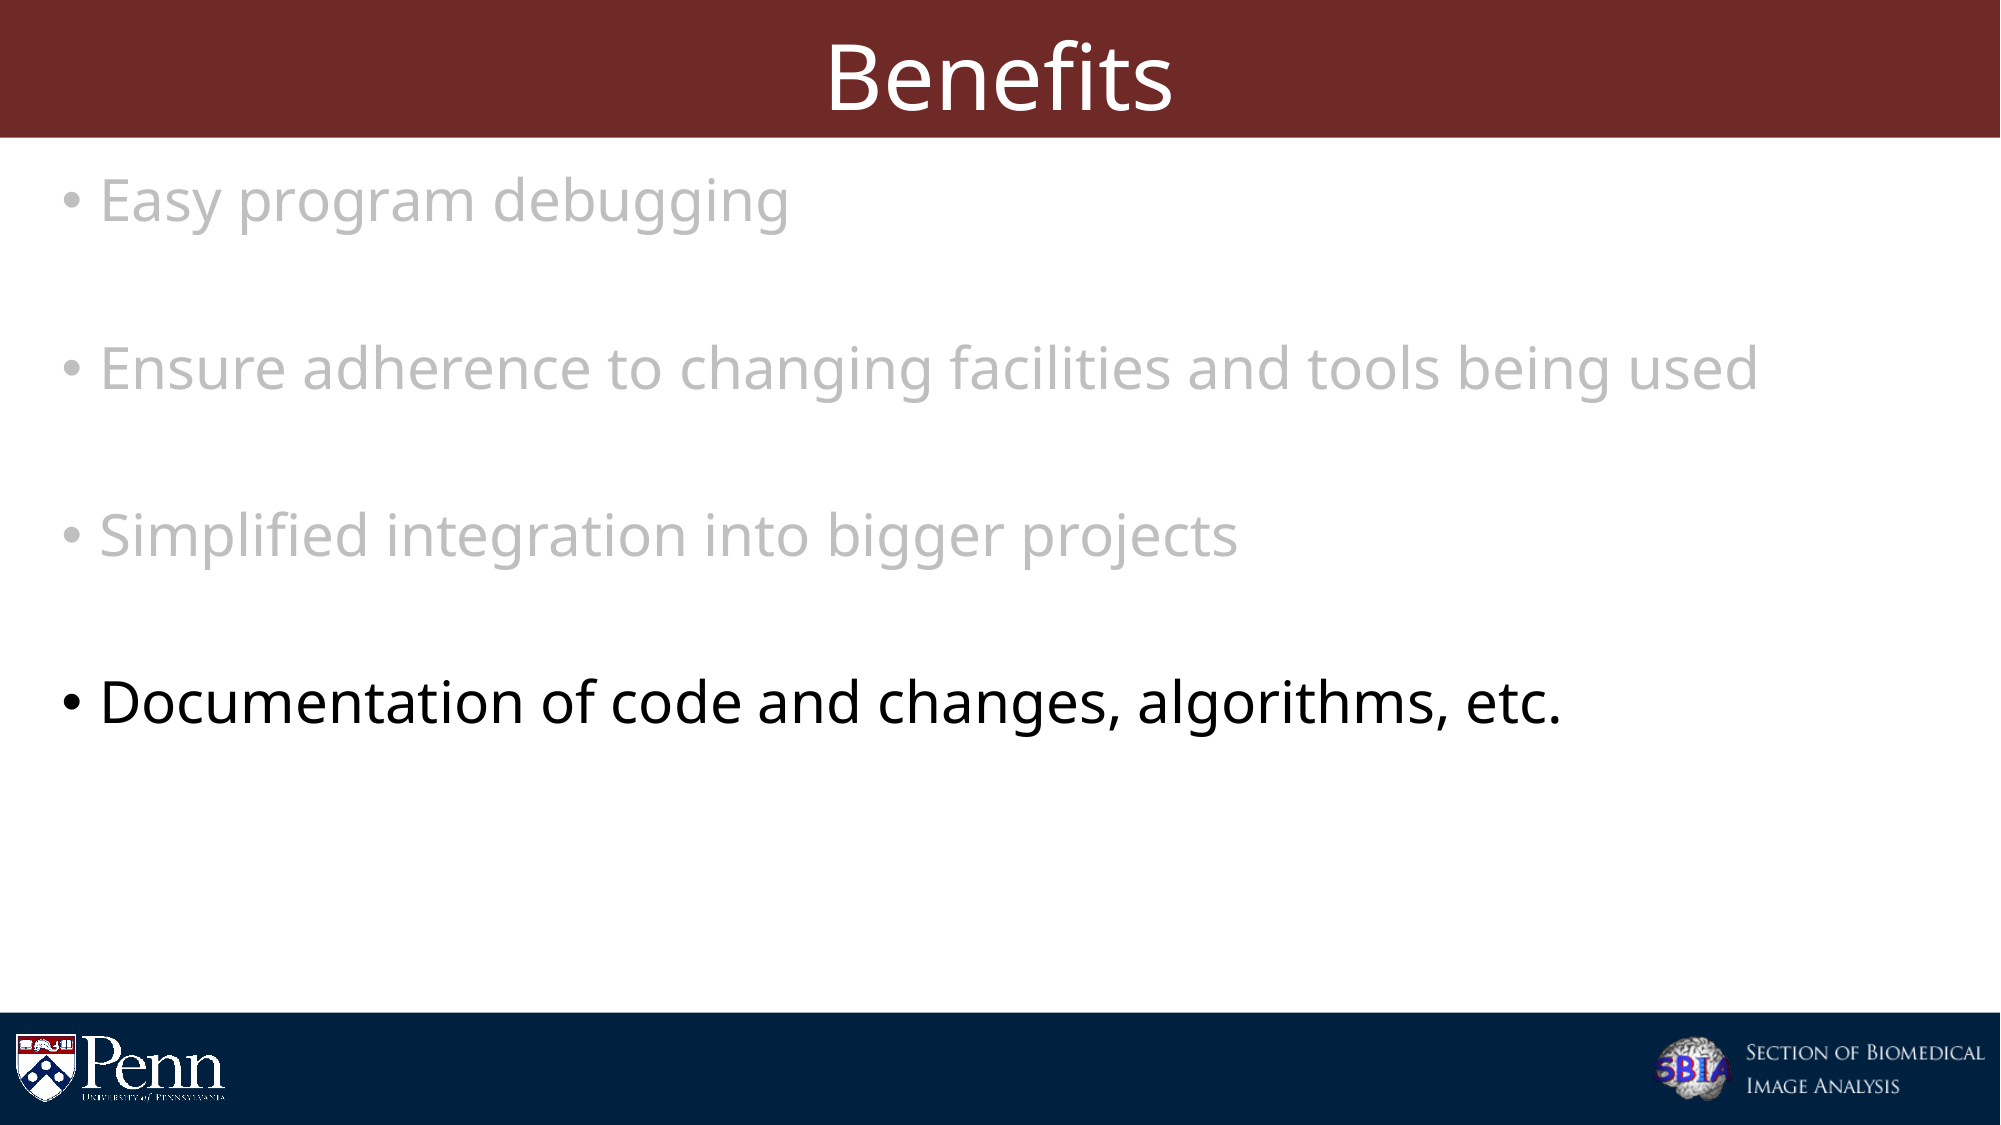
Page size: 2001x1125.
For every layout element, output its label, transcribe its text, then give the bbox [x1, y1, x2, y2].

picture [1652, 1035, 1985, 1102]
title Benefits [46, 0, 1954, 138]
picture [16, 1034, 225, 1103]
list Easy program debugging Ensure adherence to changing facilities and tools being used Simplified integration into bigger projects Documentation of code and changes, algorithms, etc. [46, 164, 1954, 988]
